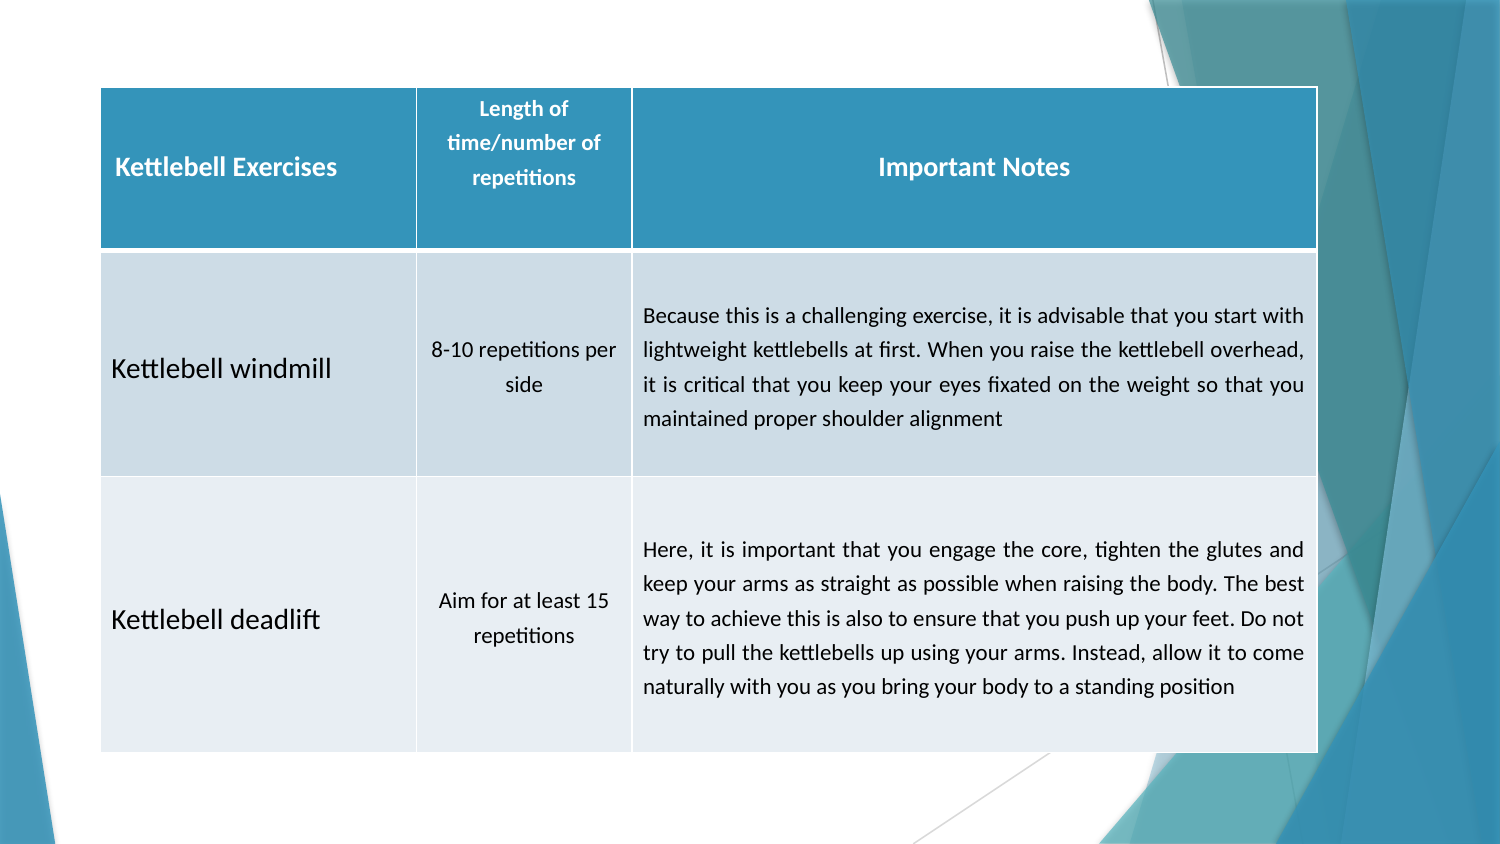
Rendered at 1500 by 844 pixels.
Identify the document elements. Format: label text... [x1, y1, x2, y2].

table_cell Here, it is important that you engage the core, tighten the glutes and keep your arms as straight as possible when raising the body. The best way to achieve this is also to ensure that you push up your feet. Do not try to pull the kettlebells up using your arms. Instead, allow it to come naturally with you as you bring your body to a standing position [633, 477, 1316, 752]
table_cell Kettlebell windmill [101, 253, 416, 476]
table_header Kettlebell Exercises [101, 88, 416, 248]
table_cell Kettlebell deadlift [101, 477, 416, 752]
table_header Length of time/number of repetitions [417, 88, 631, 248]
table_cell 8-10 repetitions per side [417, 253, 631, 476]
table_cell Aim for at least 15 repetitions [417, 477, 631, 752]
table_cell Because this is a challenging exercise, it is advisable that you start with lightweight kettlebells at first. When you raise the kettlebell overhead, it is critical that you keep your eyes fixated on the weight so that you maintained proper shoulder alignment [633, 253, 1316, 476]
table_header Important Notes [633, 88, 1316, 248]
